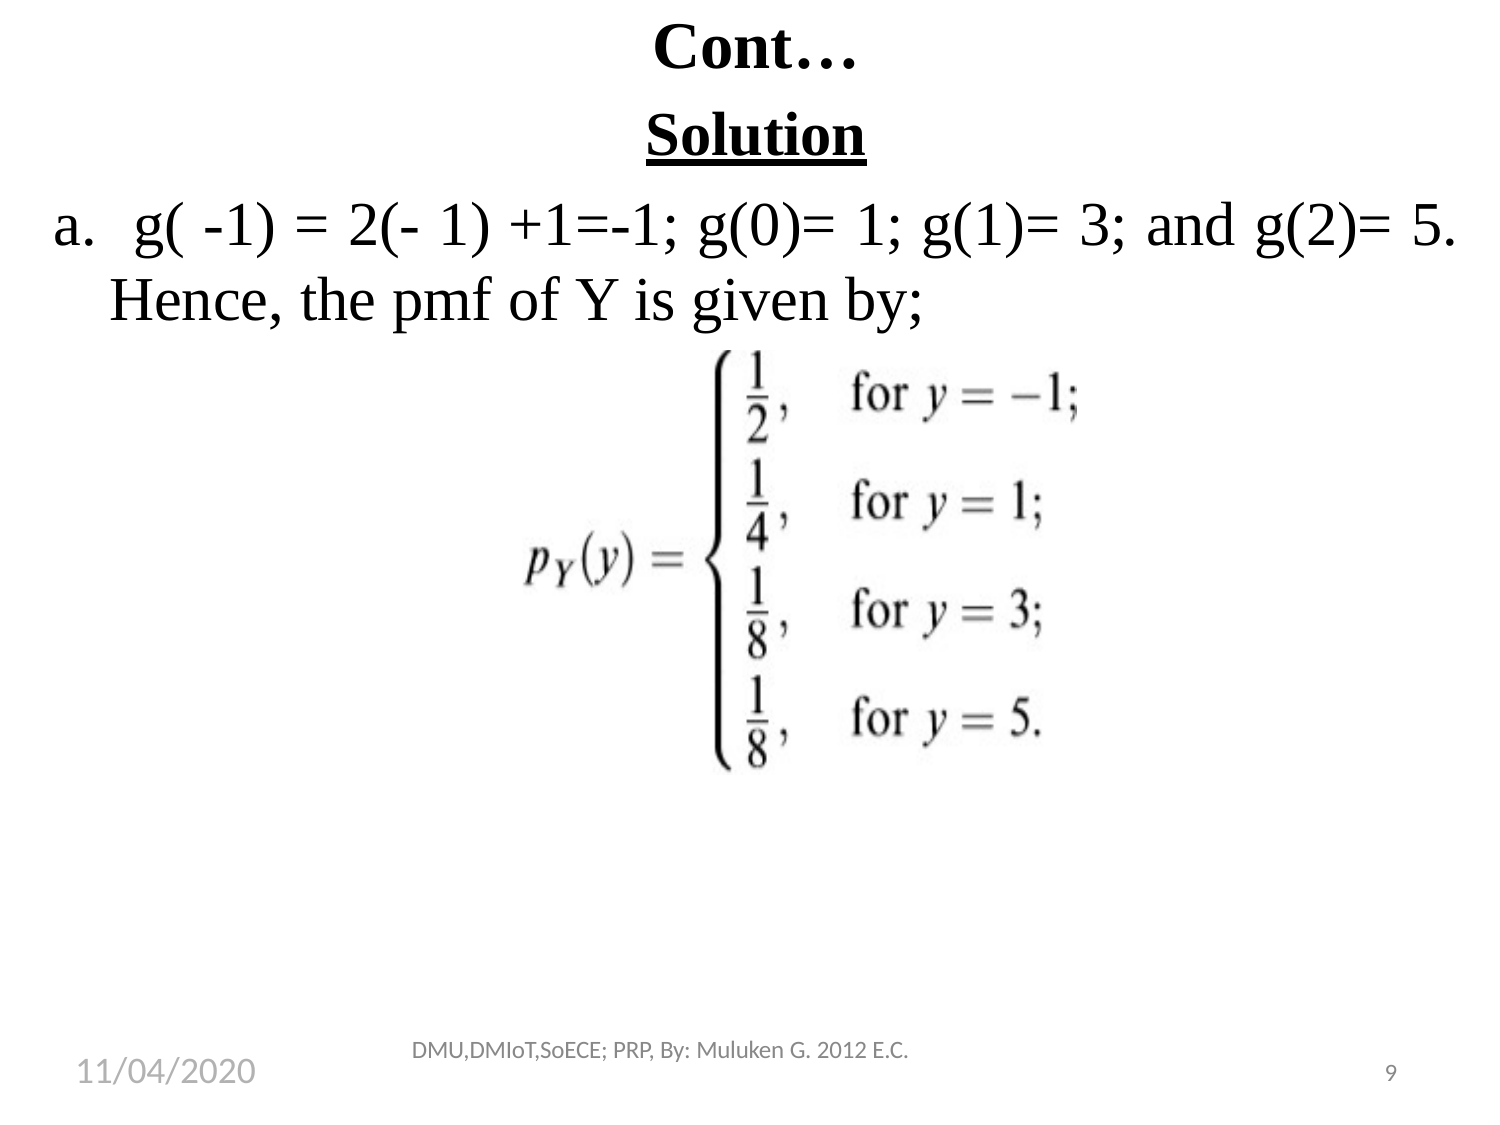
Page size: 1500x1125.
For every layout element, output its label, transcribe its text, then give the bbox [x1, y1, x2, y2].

title Cont… [650, 0, 863, 75]
text_box Solution a. g( -1) = 2(- 1) +1=-1; g(0)= 1; g(1)= 3; and g(2)= 5. Hence, the pmf of Y is given by; [50, 75, 1462, 333]
text_box [522, 350, 1077, 775]
footer DMU,DMIoT,SoECE; PRP, By: Muluken G. 2012 E.C. [409, 1037, 1050, 1125]
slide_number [75, 1046, 420, 1103]
slide_number 9 [1378, 1060, 1417, 1090]
